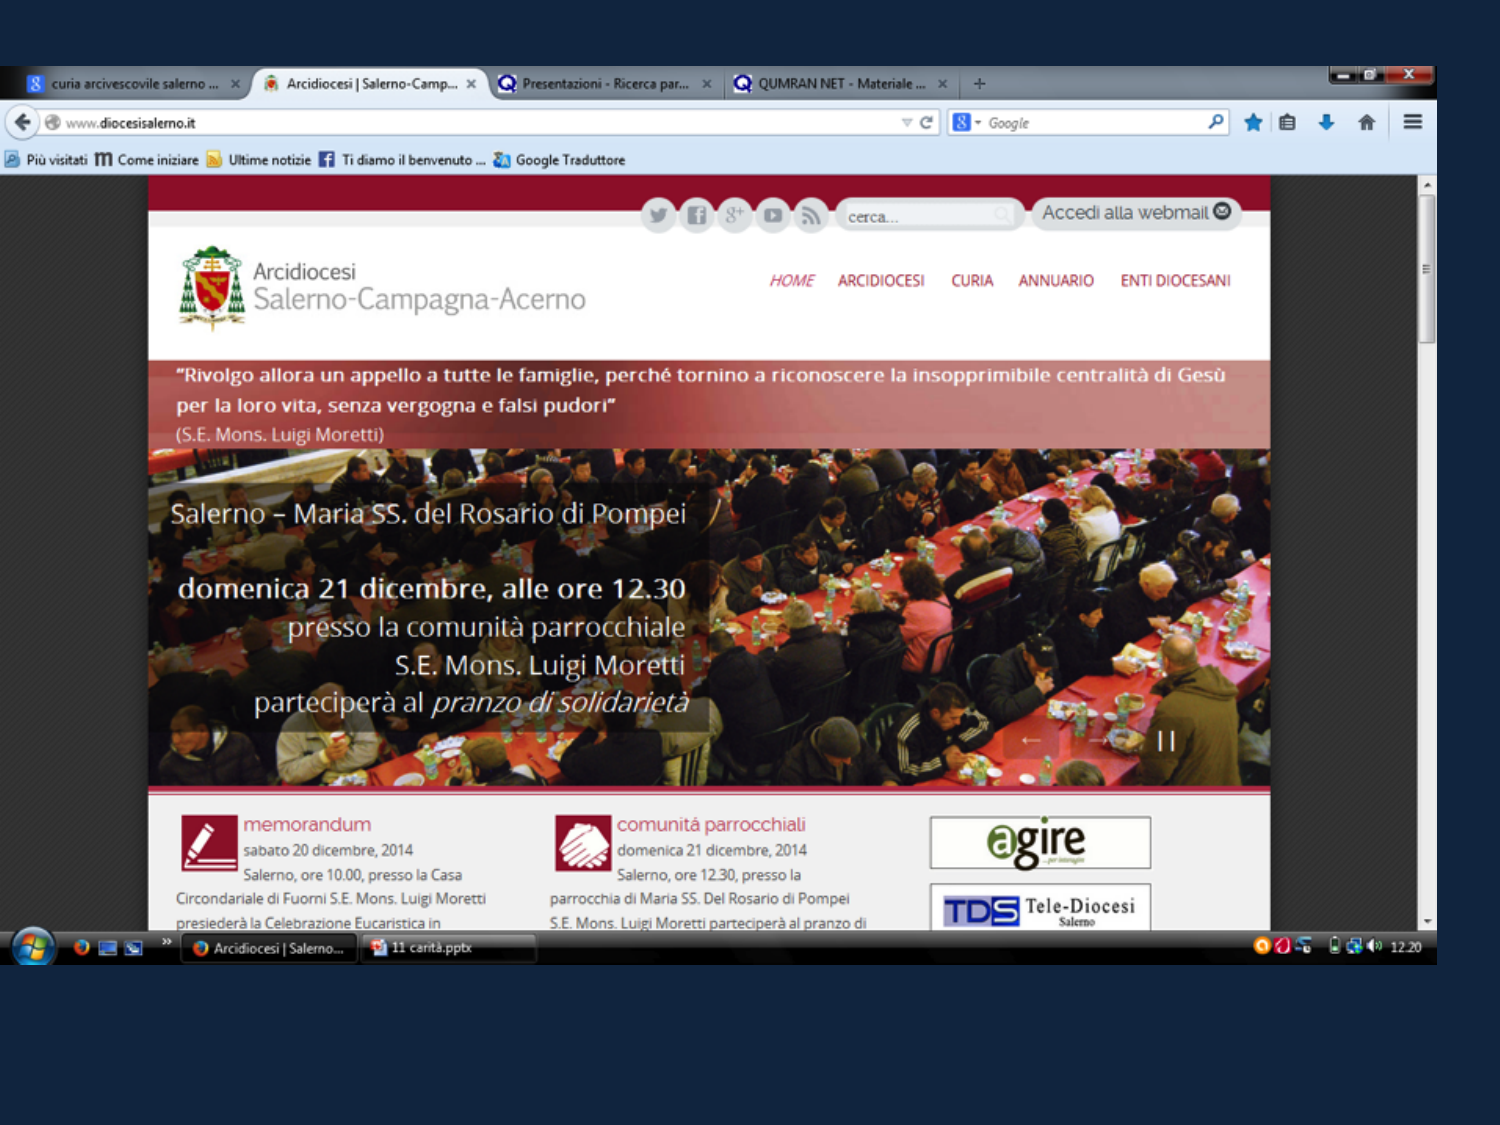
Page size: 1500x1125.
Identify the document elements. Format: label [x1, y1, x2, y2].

picture [0, 66, 1437, 965]
